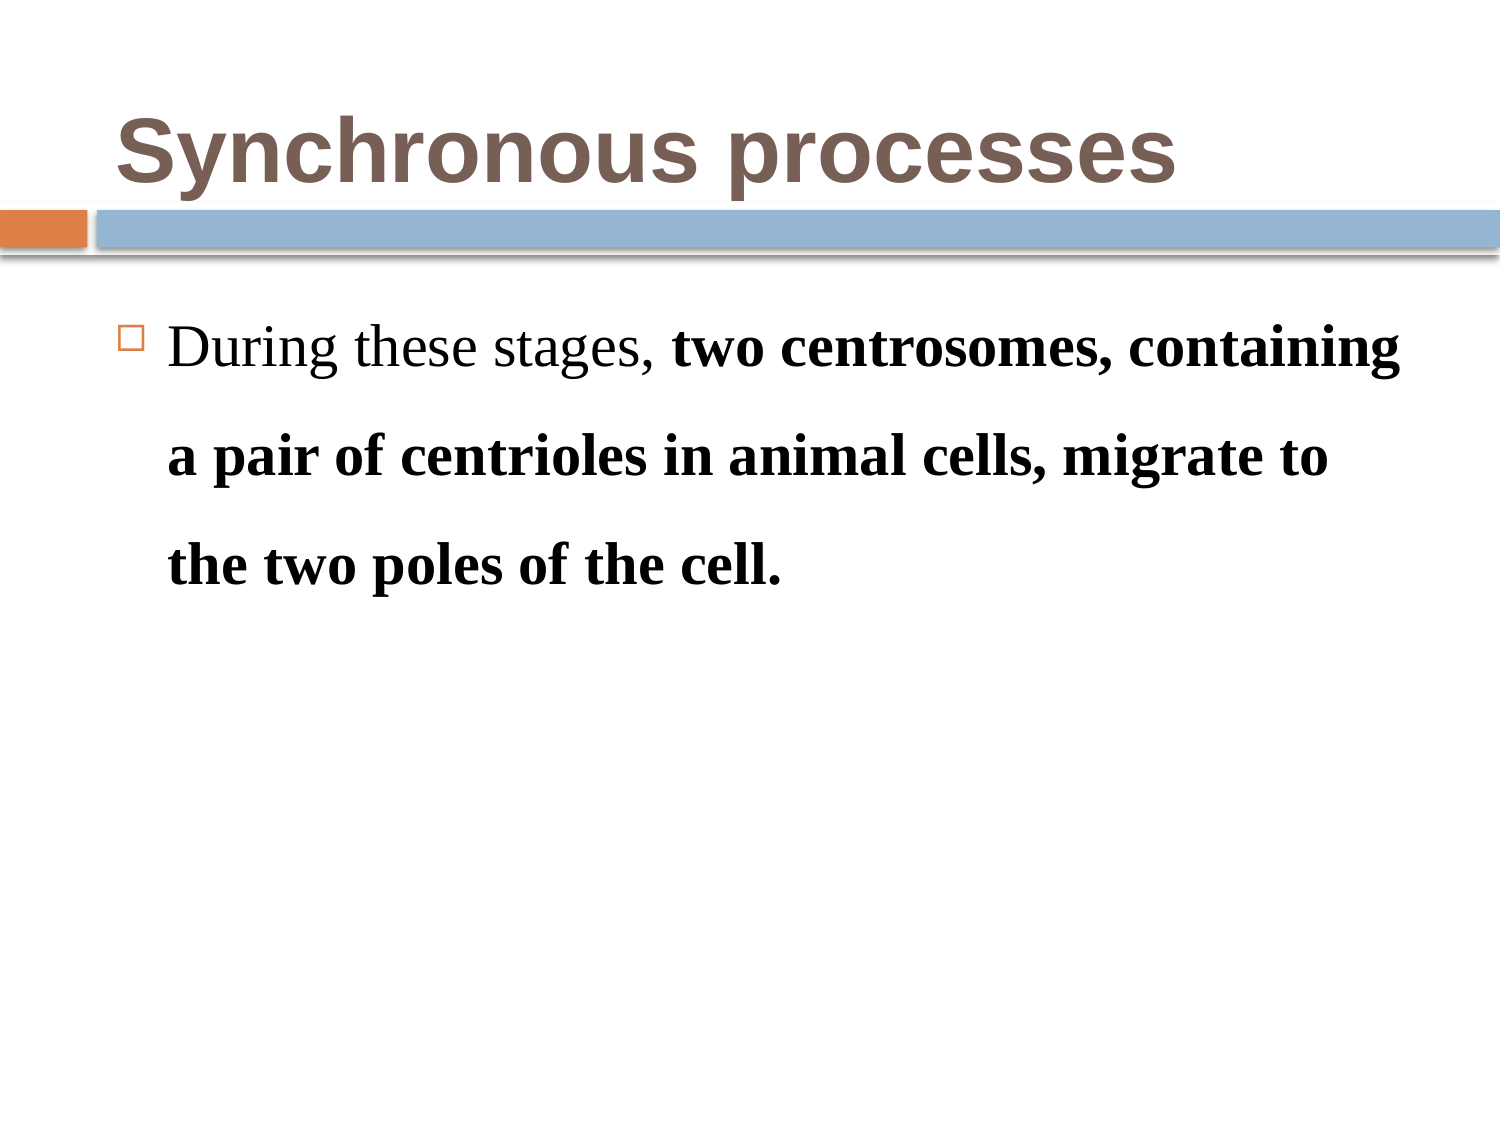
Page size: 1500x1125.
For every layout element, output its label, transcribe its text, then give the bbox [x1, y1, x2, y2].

title Synchronous processes [100, 37, 1438, 200]
list During these stages, two centrosomes, containing a pair of centrioles in animal cells, migrate to the two poles of the cell. [100, 262, 1438, 1000]
